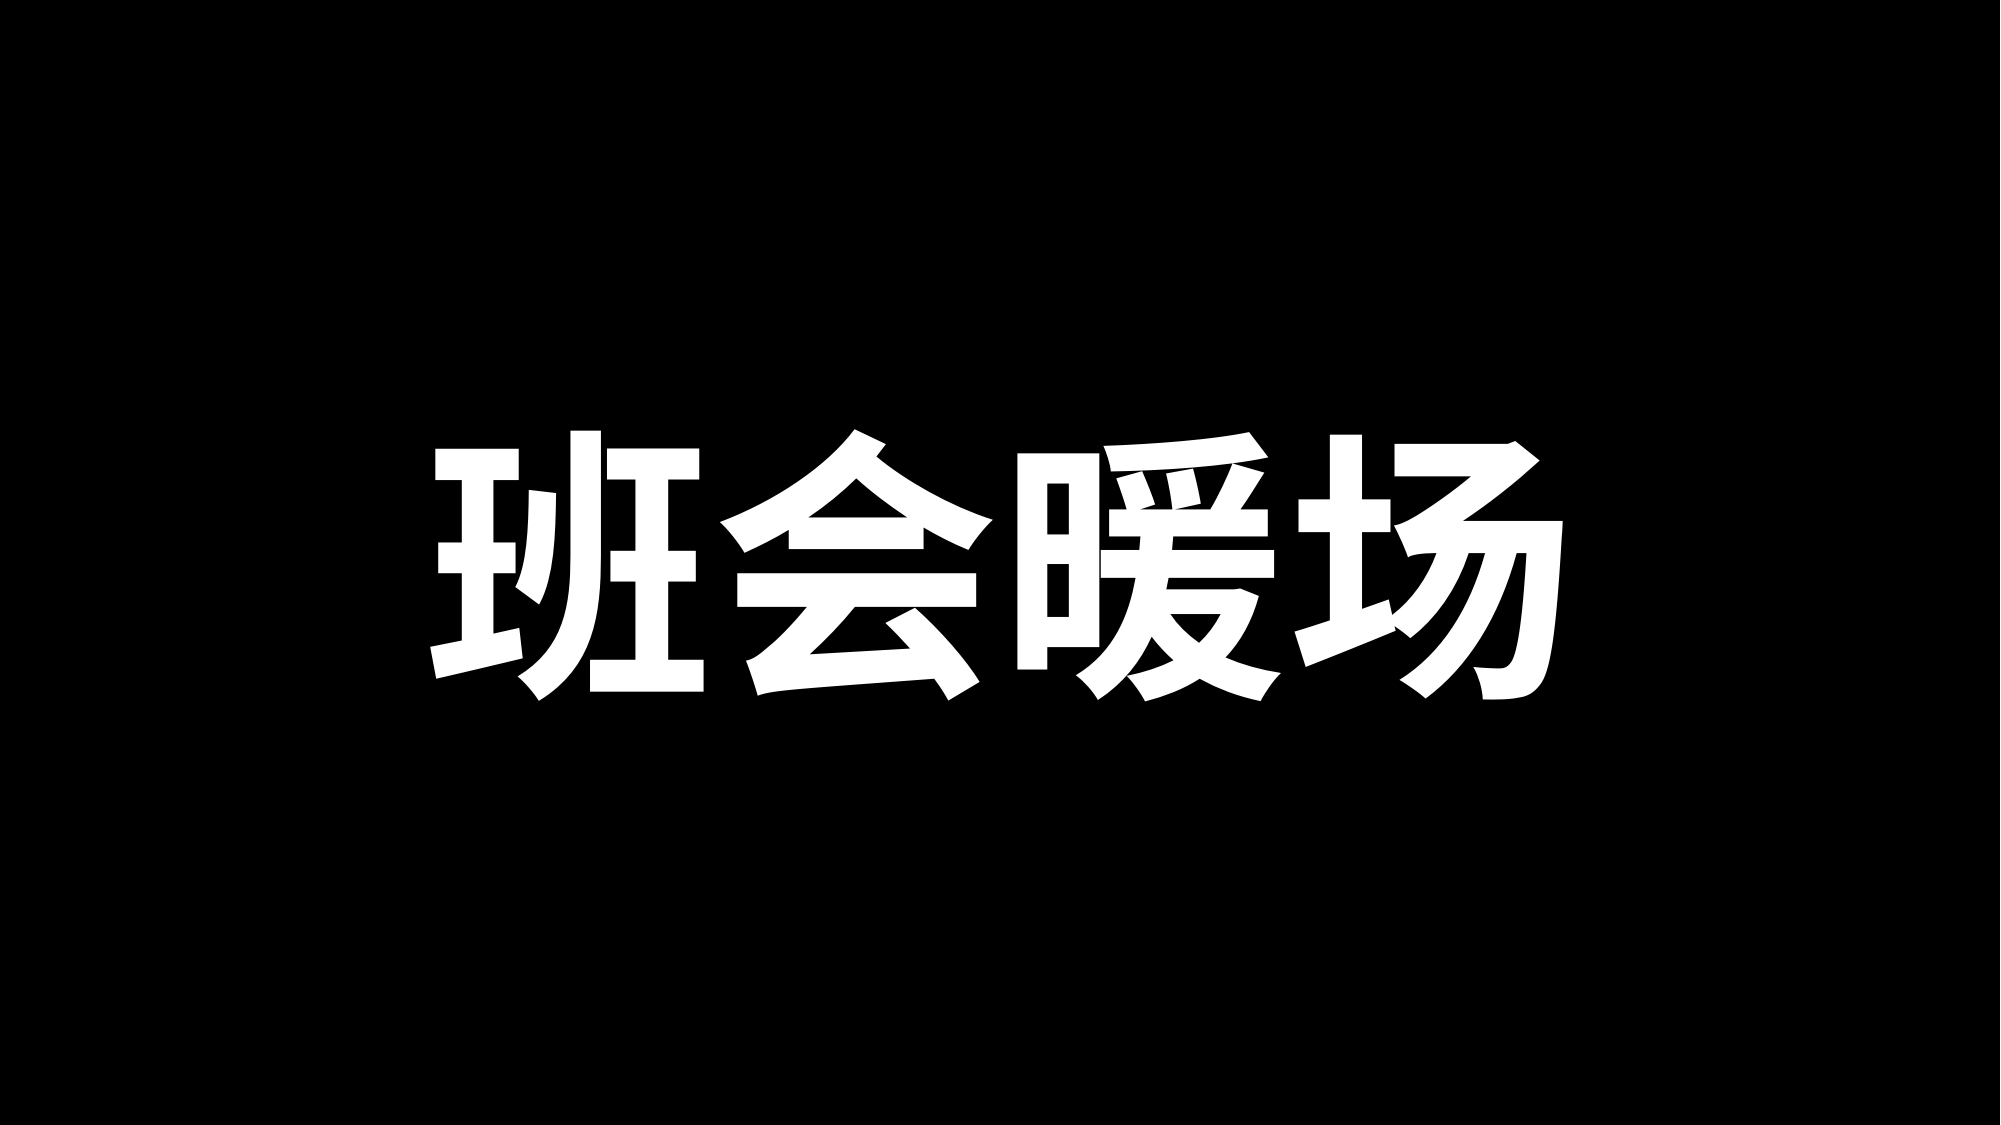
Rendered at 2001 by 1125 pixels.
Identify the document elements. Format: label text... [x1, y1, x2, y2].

text_box 班会暖场 [325, 380, 1675, 741]
